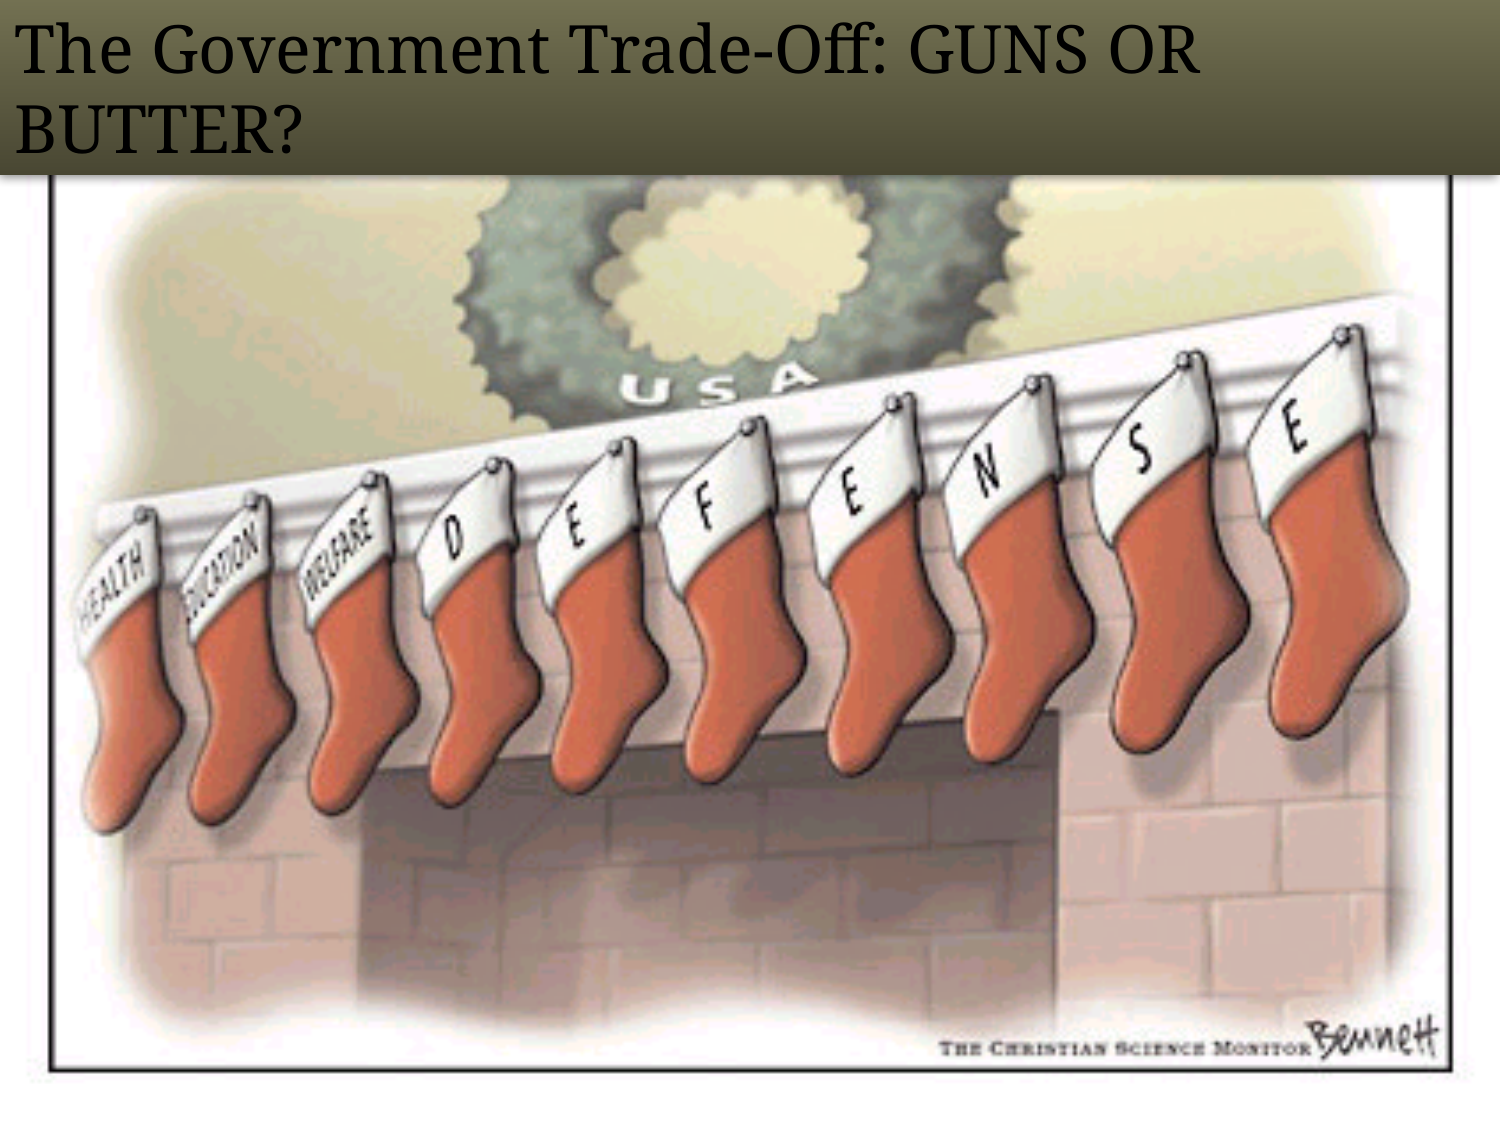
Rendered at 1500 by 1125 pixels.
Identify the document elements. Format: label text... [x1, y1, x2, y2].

text_box The Government Trade-Off: GUNS OR BUTTER? [0, 0, 1500, 96]
picture [0, 99, 1500, 1125]
